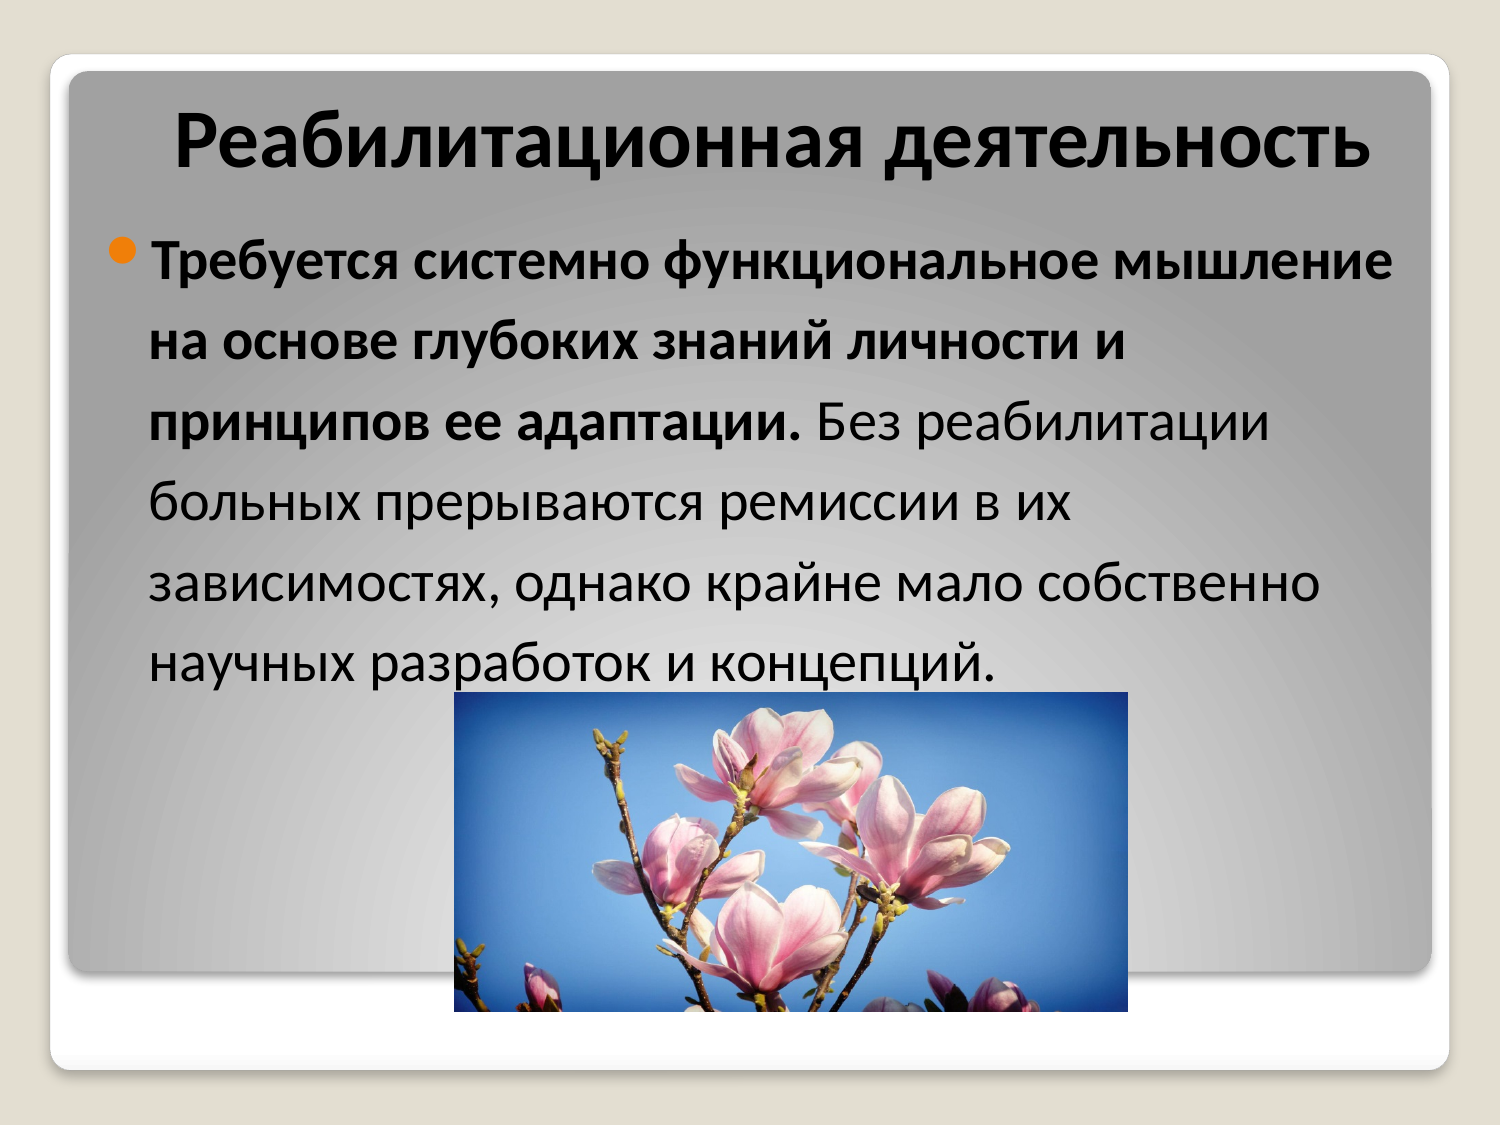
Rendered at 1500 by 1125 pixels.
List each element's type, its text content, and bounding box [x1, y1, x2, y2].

picture [454, 692, 1128, 1012]
list Реабилитационная деятельность Требуется системно функциональное мышление на основе глубоких знаний личности и принципов ее адаптации. Без реабилитации больных прерываются ремиссии в их зависимостях, однако крайне мало собственно научных разработок и концепций. [75, 54, 1425, 1005]
